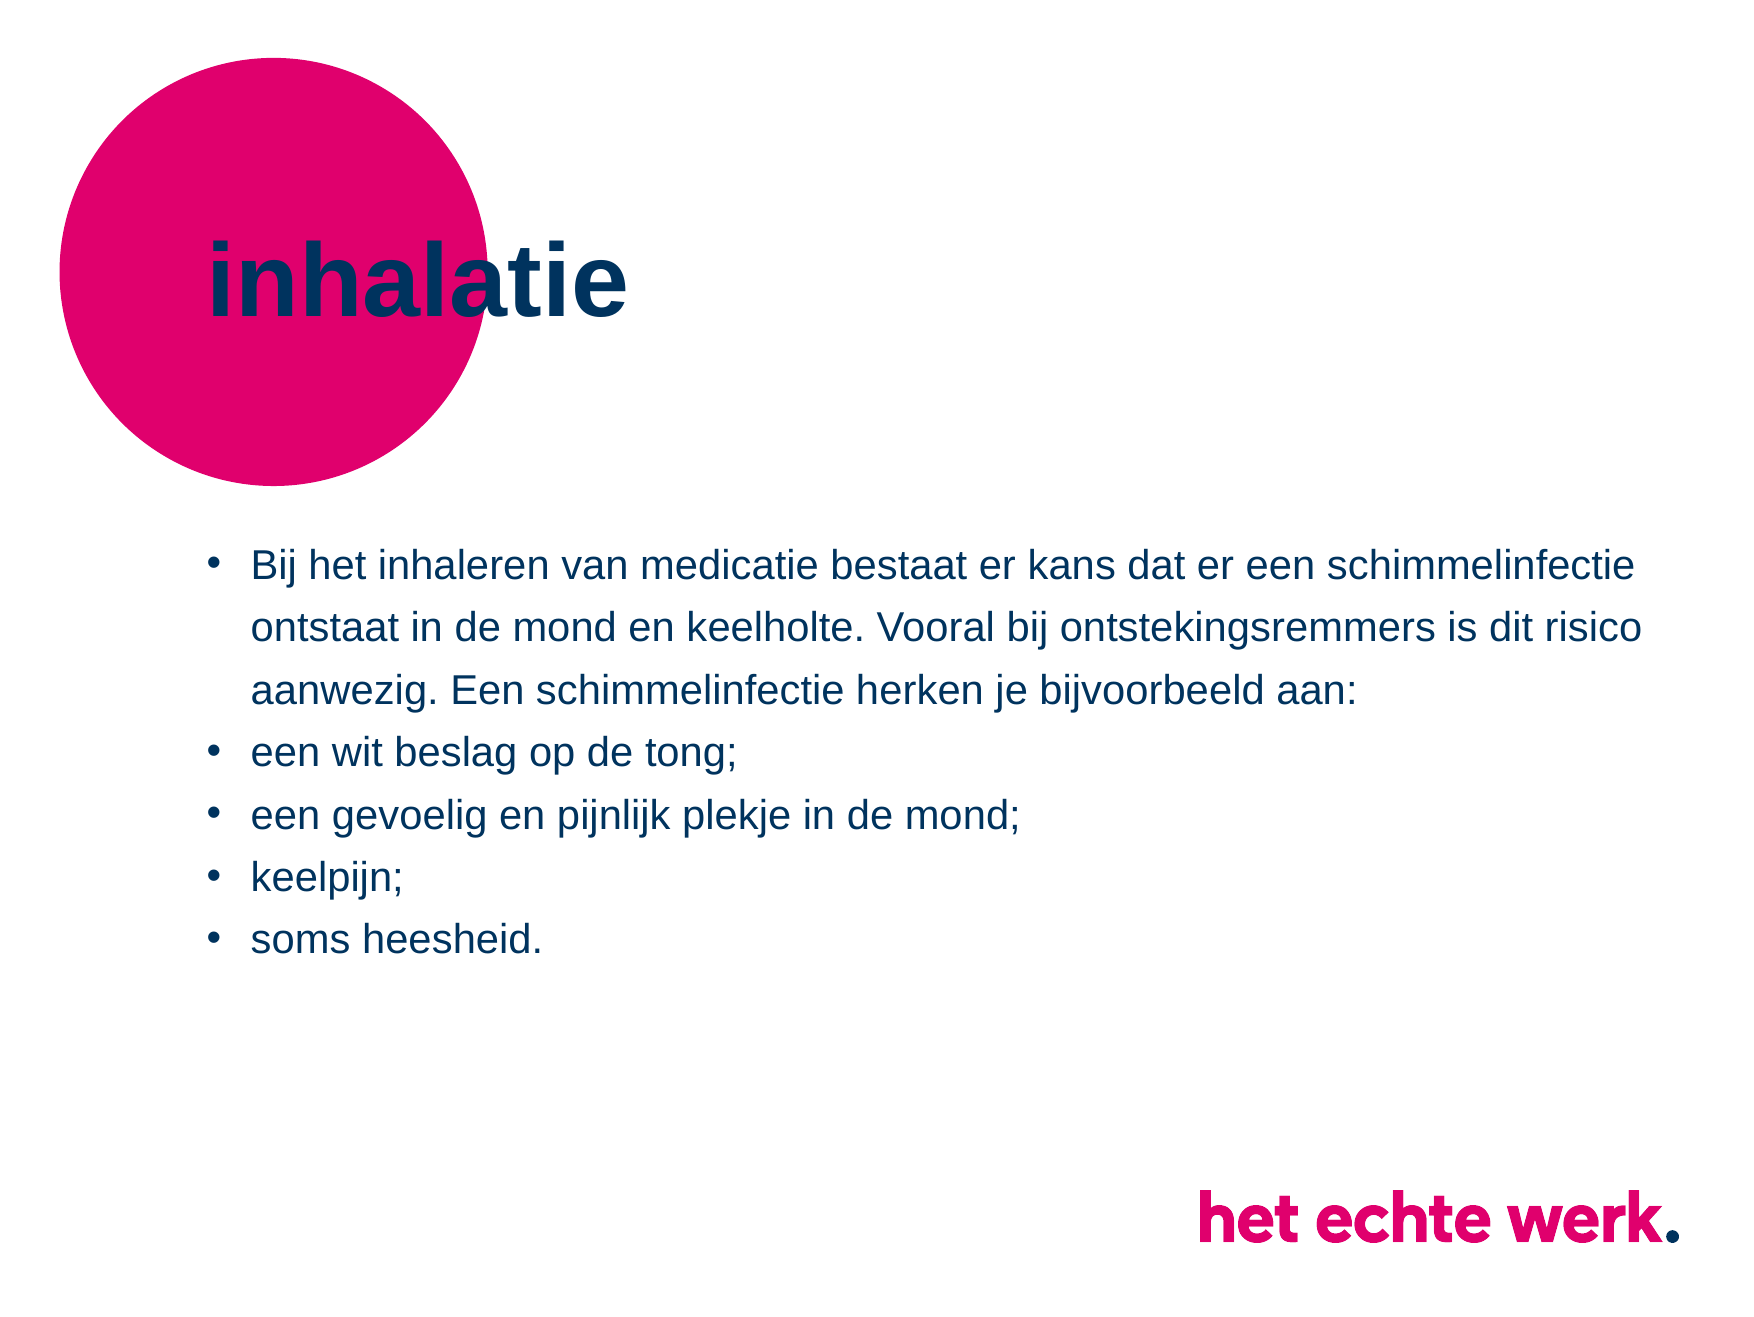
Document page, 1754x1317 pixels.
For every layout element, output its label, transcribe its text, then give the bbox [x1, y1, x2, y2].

title inhalatie [206, 57, 1499, 487]
picture [1191, 1184, 1754, 1317]
list Bij het inhaleren van medicatie bestaat er kans dat er een schimmelinfectie ontstaat in de mond en keelholte. Vooral bij ontstekingsremmers is dit risico aanwezig. Een schimmelinfectie herken je bijvoorbeeld aan: een wit beslag op de tong; een gevoelig en pijnlijk plekje in de mond; keelpijn; soms heesheid. [206, 525, 1712, 1287]
